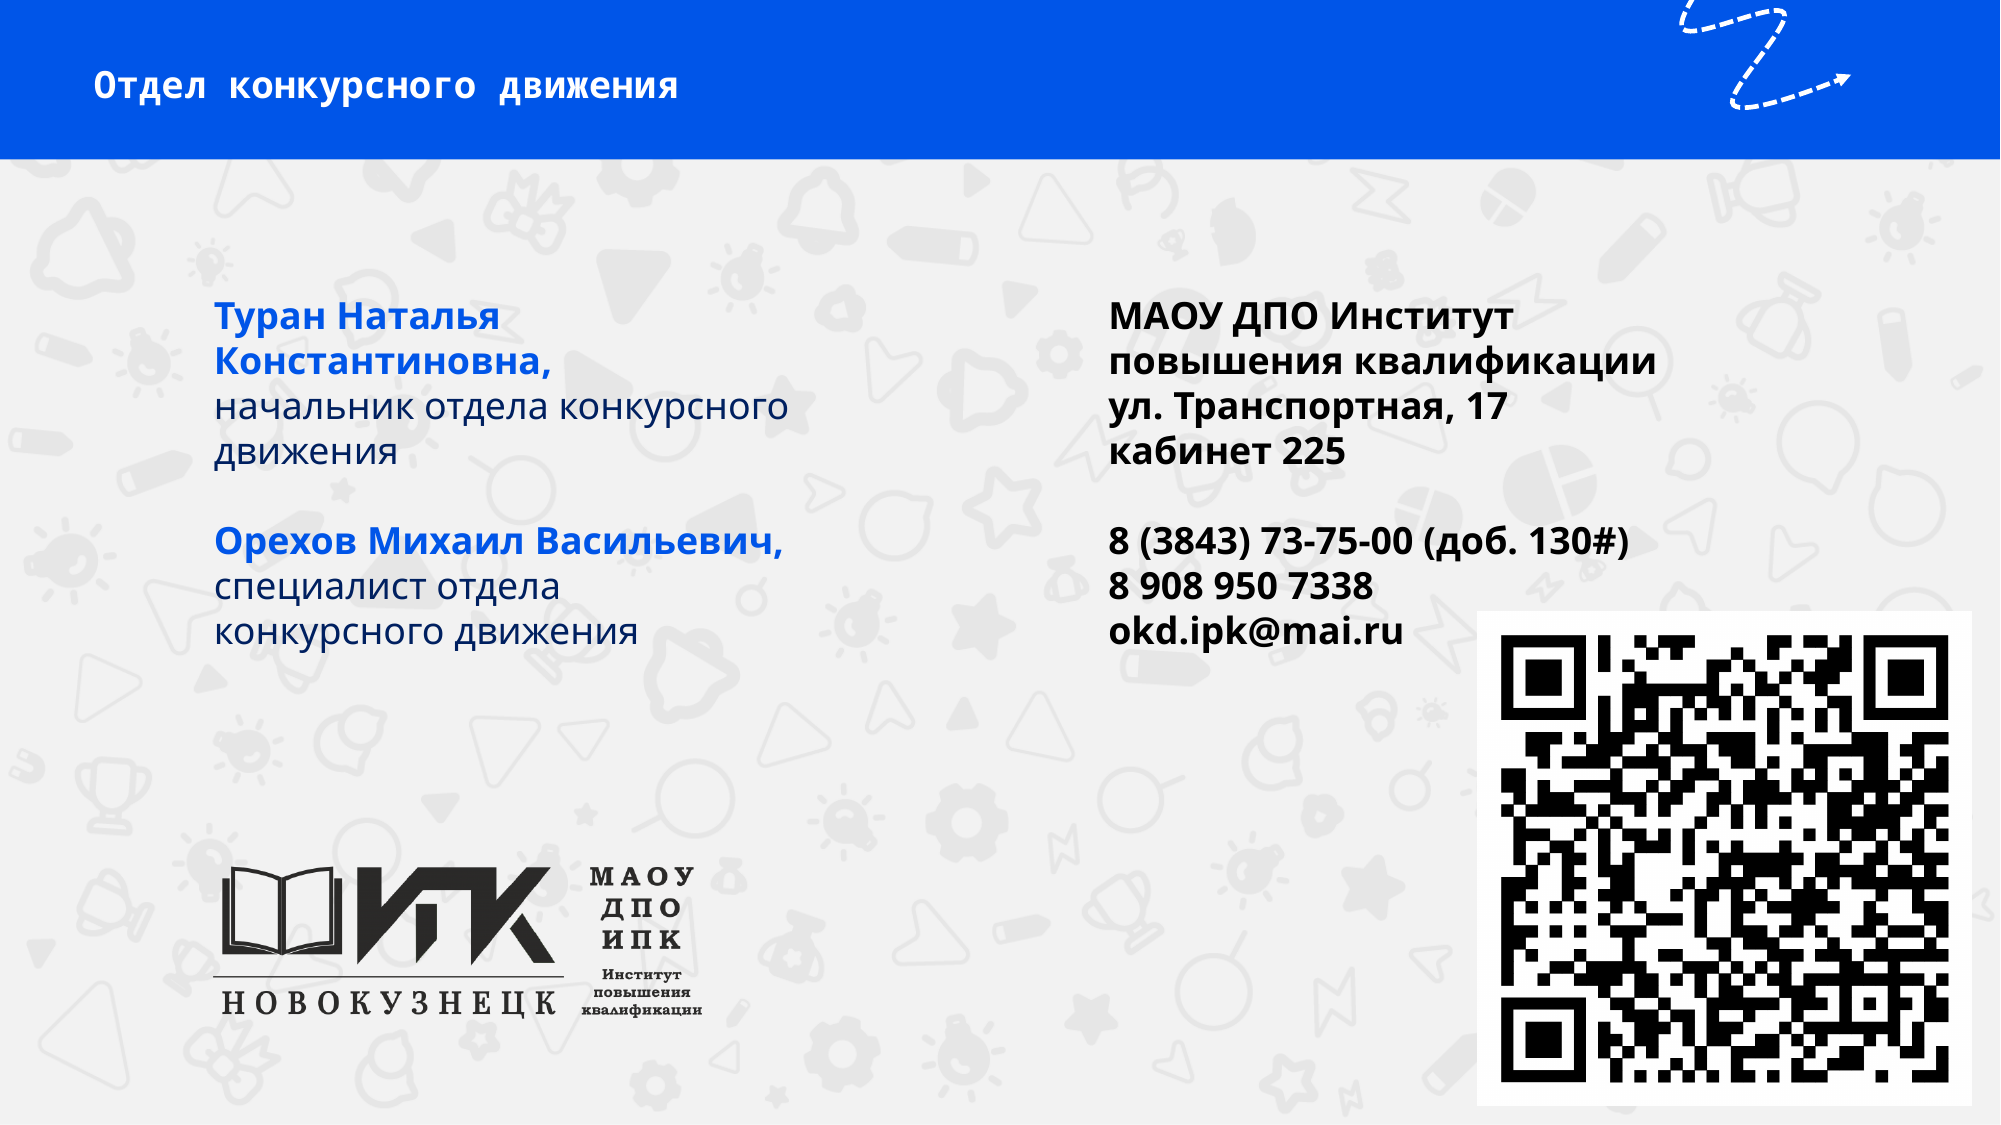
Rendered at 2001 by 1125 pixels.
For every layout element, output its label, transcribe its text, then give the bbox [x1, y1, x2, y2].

picture [0, 0, 2001, 1125]
text_box МАОУ ДПО Институт повышения квалификации ул. Транспортная, 17 кабинет 225 8 (3843) 73-75-00 (доб. 130#) 8 908 950 7338 okd.ipk@mai.ru [1093, 284, 1708, 660]
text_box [0, 0, 2000, 160]
text_box Туран Наталья Константиновна, начальник отдела конкурсного движения Орехов Михаил Васильевич, специалист отдела конкурсного движения [199, 284, 814, 660]
